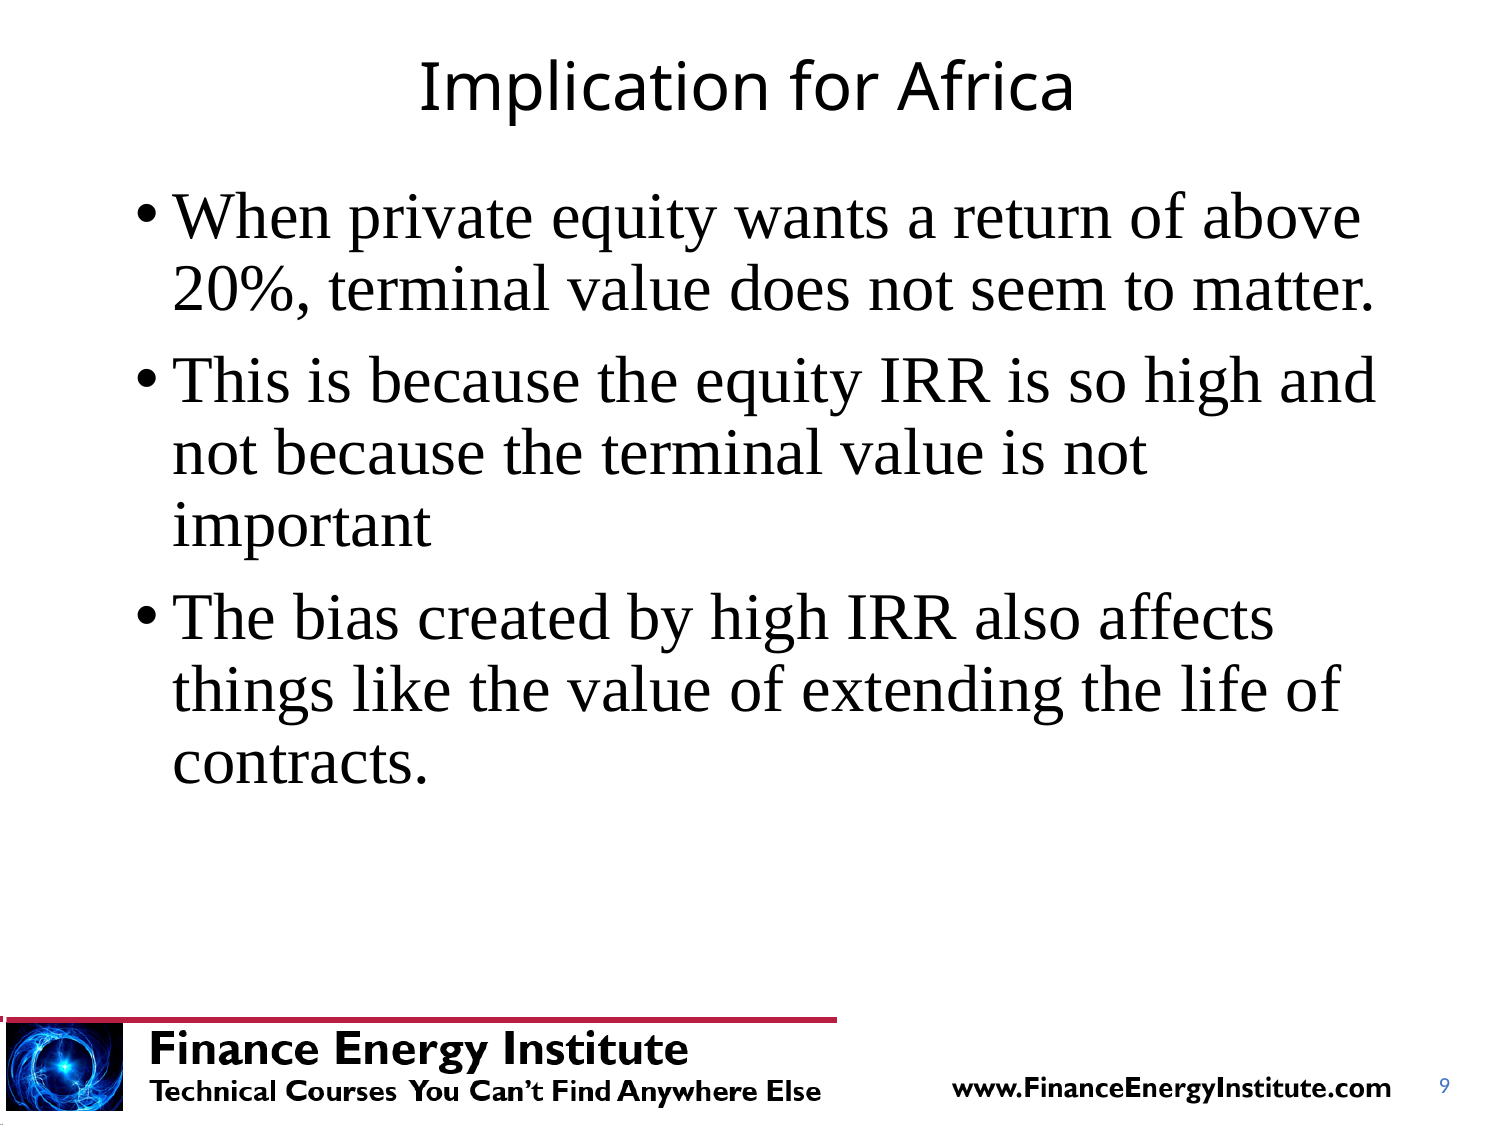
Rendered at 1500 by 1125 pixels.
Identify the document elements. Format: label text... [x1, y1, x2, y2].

title Implication for Africa [120, 32, 1378, 146]
slide_number 9 [1399, 1063, 1490, 1108]
list When private equity wants a return of above 20%, terminal value does not seem to matter. This is because the equity IRR is so high and not because the terminal value is not important The bias created by high IRR also affects things like the value of extending the life of contracts. [120, 173, 1417, 980]
picture [0, 1006, 837, 1125]
picture [947, 1071, 1399, 1108]
